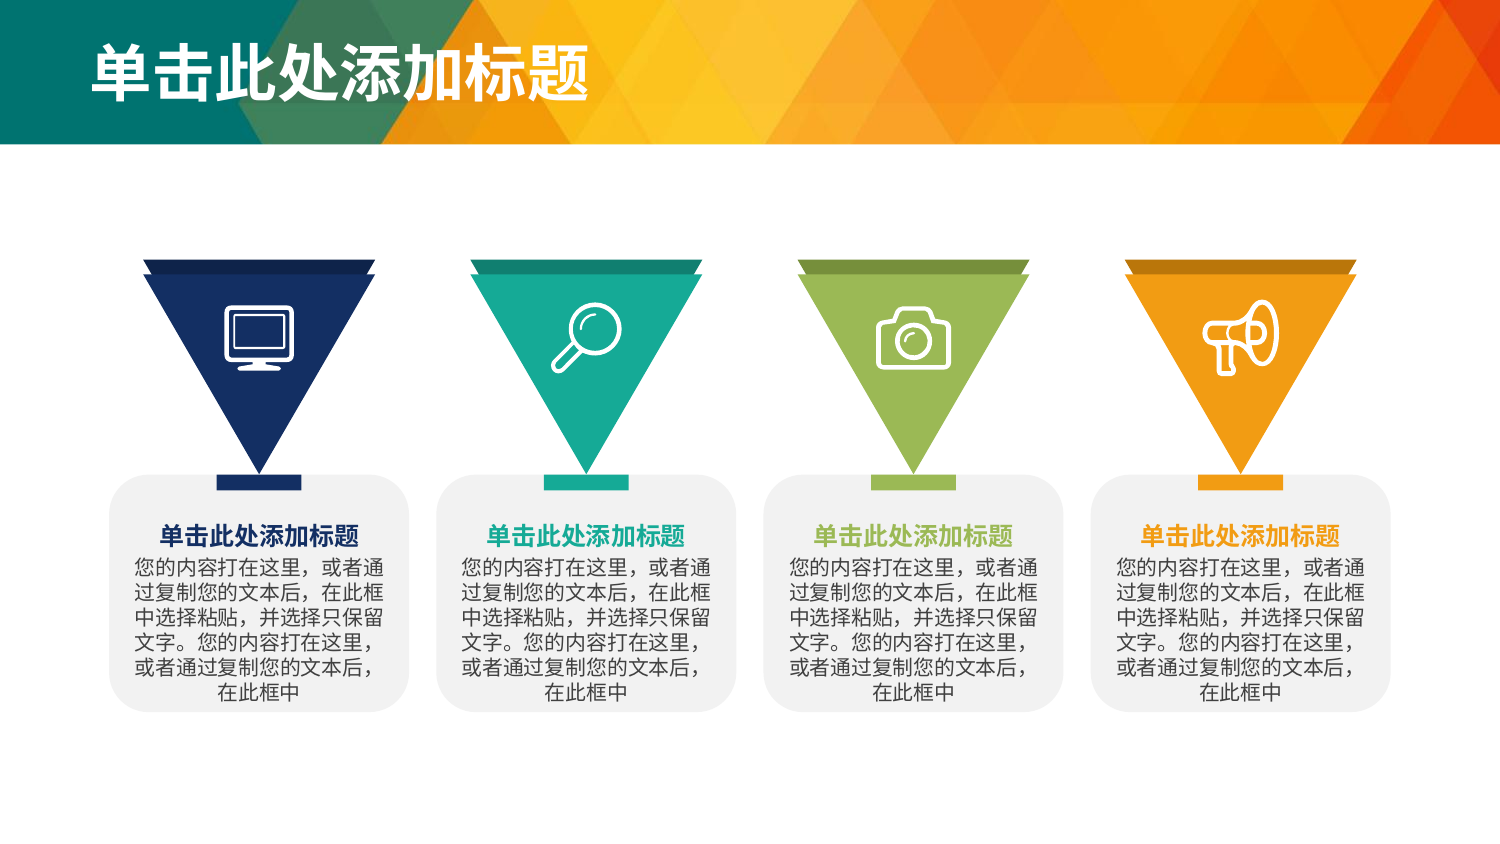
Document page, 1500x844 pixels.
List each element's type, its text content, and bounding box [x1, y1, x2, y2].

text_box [1090, 474, 1391, 713]
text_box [109, 474, 410, 713]
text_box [470, 259, 703, 474]
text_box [550, 302, 622, 374]
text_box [1124, 259, 1357, 474]
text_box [143, 259, 376, 474]
picture [0, 0, 1500, 144]
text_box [876, 306, 951, 370]
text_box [763, 474, 1064, 713]
text_box 单击此处添加标题 [75, 26, 1060, 116]
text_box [436, 474, 737, 713]
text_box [797, 259, 1030, 474]
